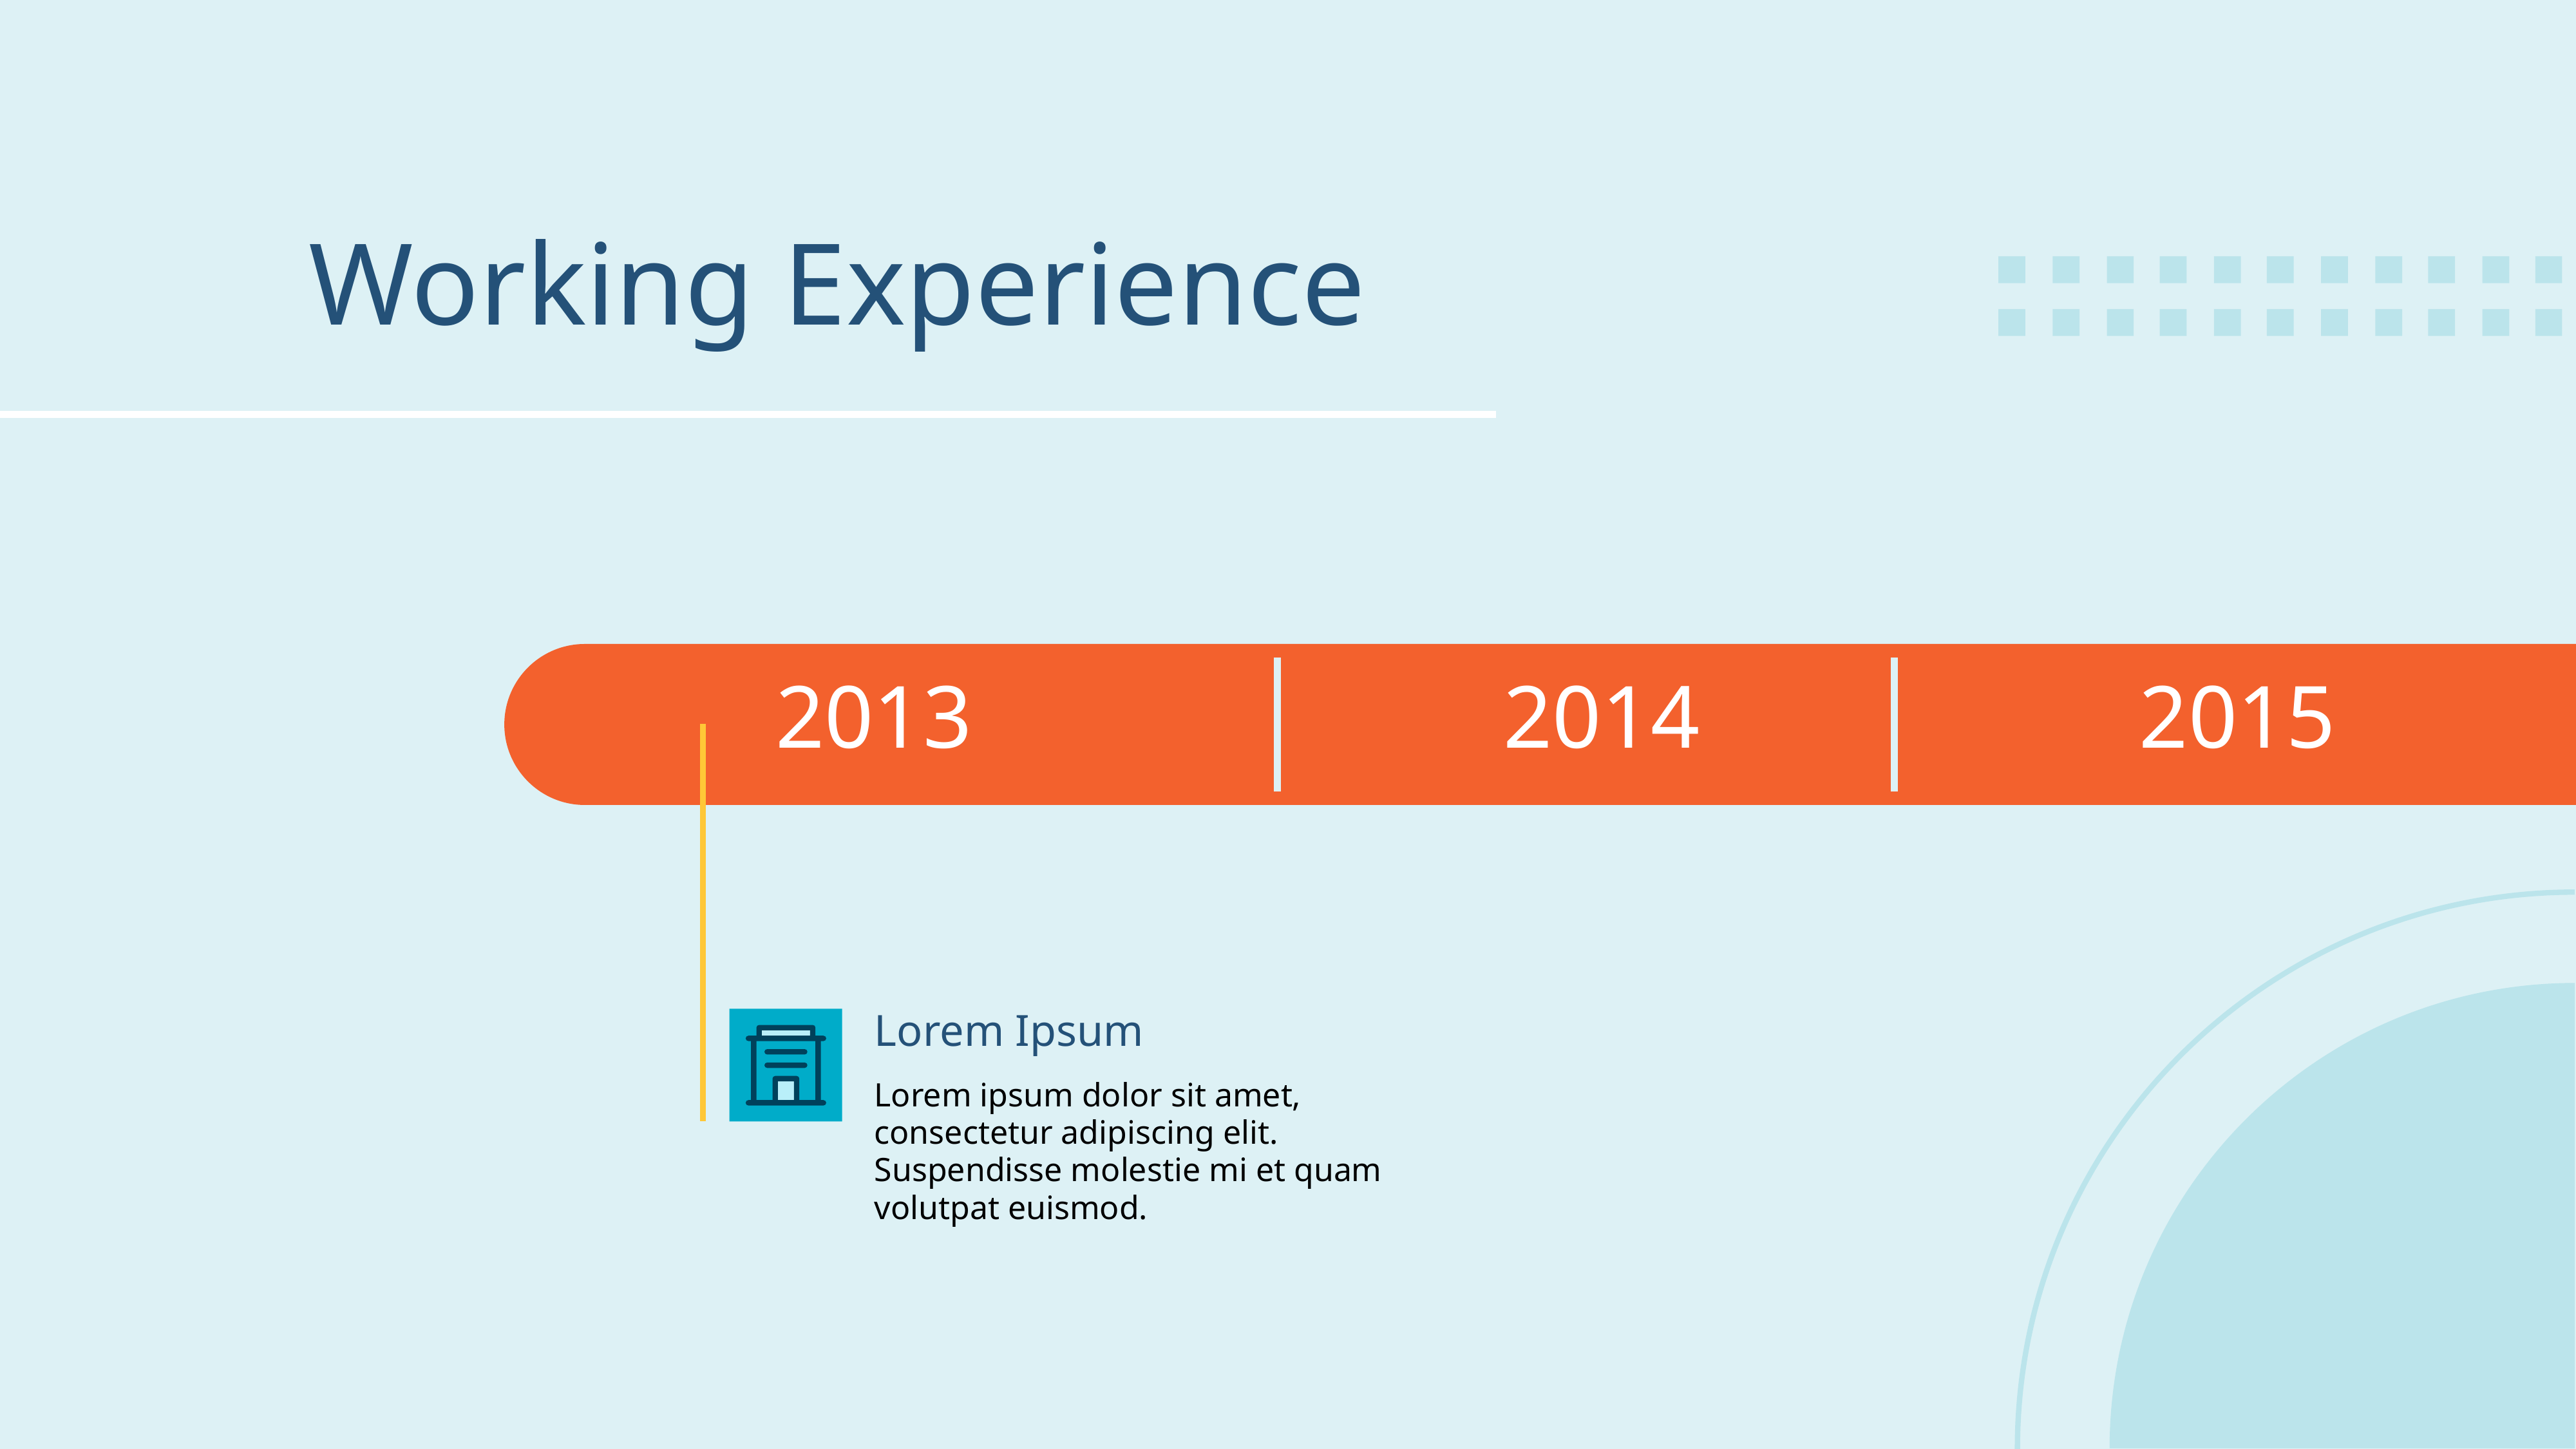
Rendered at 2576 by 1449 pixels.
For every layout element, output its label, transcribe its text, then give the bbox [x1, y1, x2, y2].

text_box 2013 [771, 659, 987, 784]
text_box [2375, 308, 2403, 336]
text_box Working Experience [305, 209, 1526, 389]
text_box [2109, 983, 2575, 1448]
text_box [2052, 256, 2080, 283]
text_box [2535, 308, 2562, 336]
text_box [2017, 892, 2575, 1449]
text_box 2015 [2135, 659, 2350, 784]
text_box [1998, 256, 2025, 283]
text_box [2482, 308, 2510, 336]
text_box [2159, 308, 2187, 336]
text_box Lorem ipsum dolor sit amet, consectetur adipiscing elit. Suspendisse molestie mi et quam volutpat euismod. [870, 1071, 1473, 1251]
text_box [2428, 256, 2456, 283]
text_box [2107, 308, 2134, 336]
text_box [2213, 256, 2241, 283]
text_box [2266, 256, 2294, 283]
text_box [762, 1030, 810, 1036]
text_box [2375, 256, 2403, 283]
text_box [729, 1009, 842, 1122]
text_box 2014 [1499, 659, 1714, 784]
text_box [2159, 256, 2187, 283]
text_box [2266, 308, 2294, 336]
text_box [2482, 256, 2510, 283]
text_box [2213, 308, 2241, 336]
text_box [2107, 256, 2134, 283]
text_box [2535, 256, 2562, 283]
text_box [2321, 308, 2348, 336]
text_box Lorem Ipsum [870, 999, 1430, 1066]
text_box [2321, 256, 2348, 283]
text_box [504, 643, 2576, 805]
text_box [2052, 308, 2080, 336]
text_box [1998, 308, 2025, 336]
text_box [2428, 308, 2456, 336]
text_box [778, 1082, 793, 1100]
text_box [745, 1025, 826, 1106]
text_box [0, 0, 2576, 1449]
